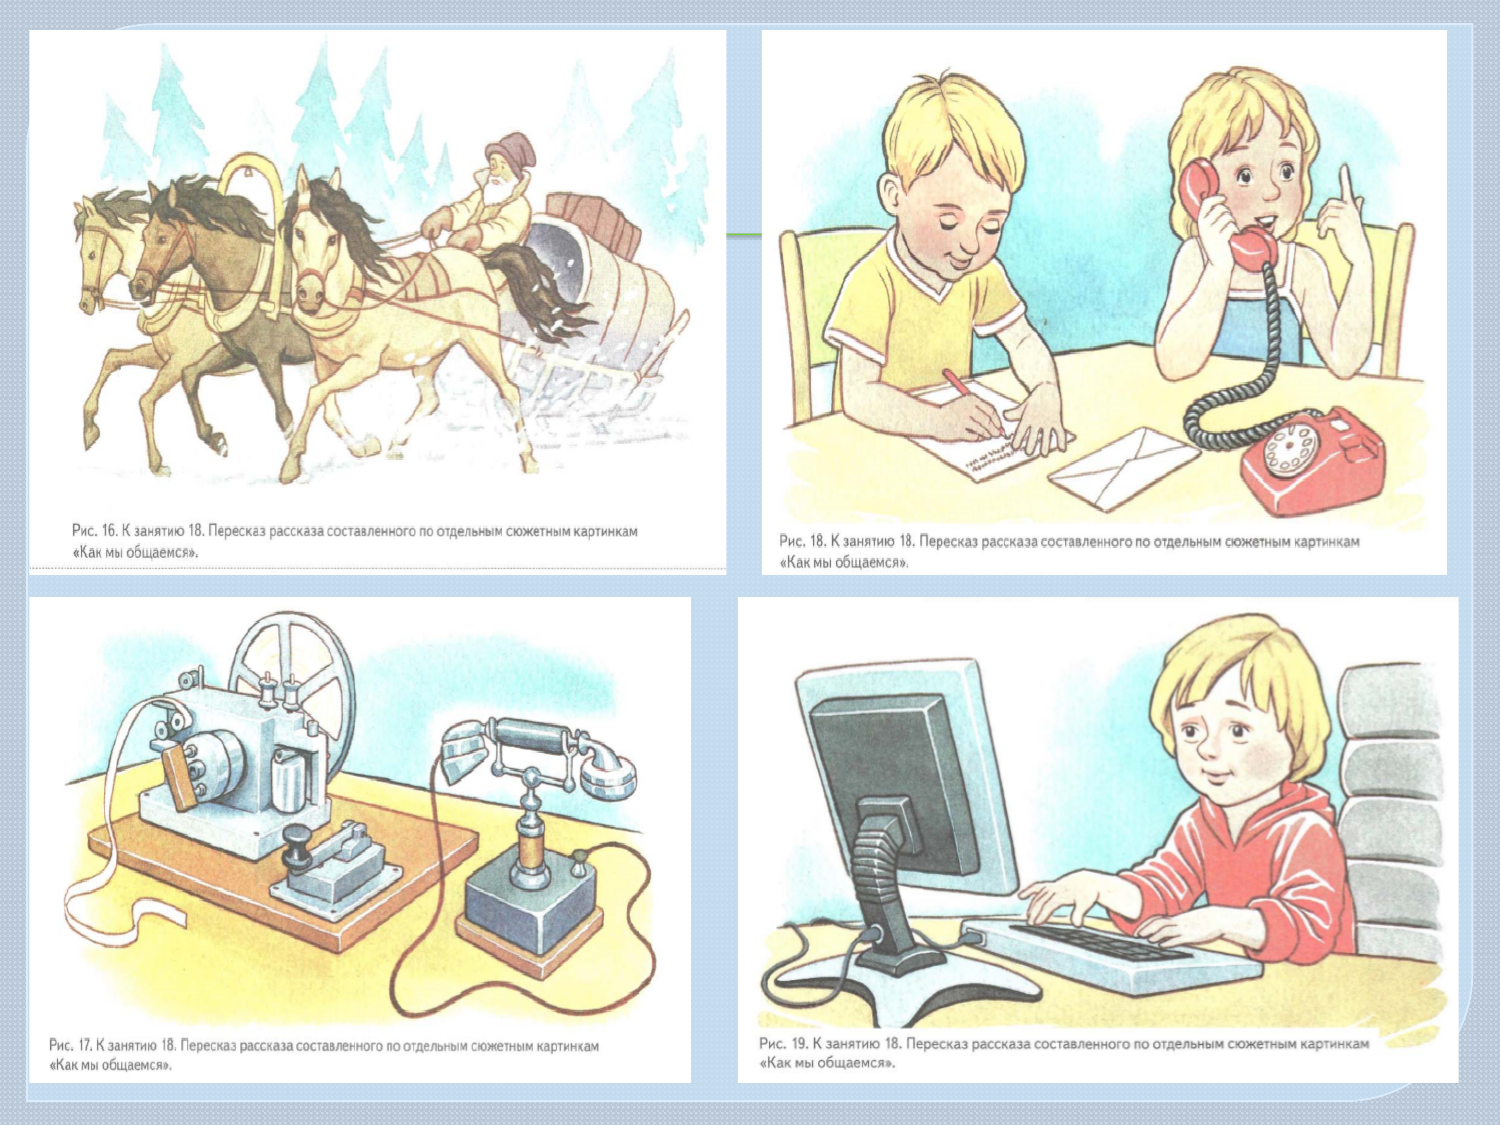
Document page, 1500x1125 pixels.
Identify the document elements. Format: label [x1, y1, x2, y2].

picture [29, 30, 727, 575]
picture [29, 597, 692, 1083]
picture [737, 597, 1459, 1083]
picture [761, 30, 1448, 575]
